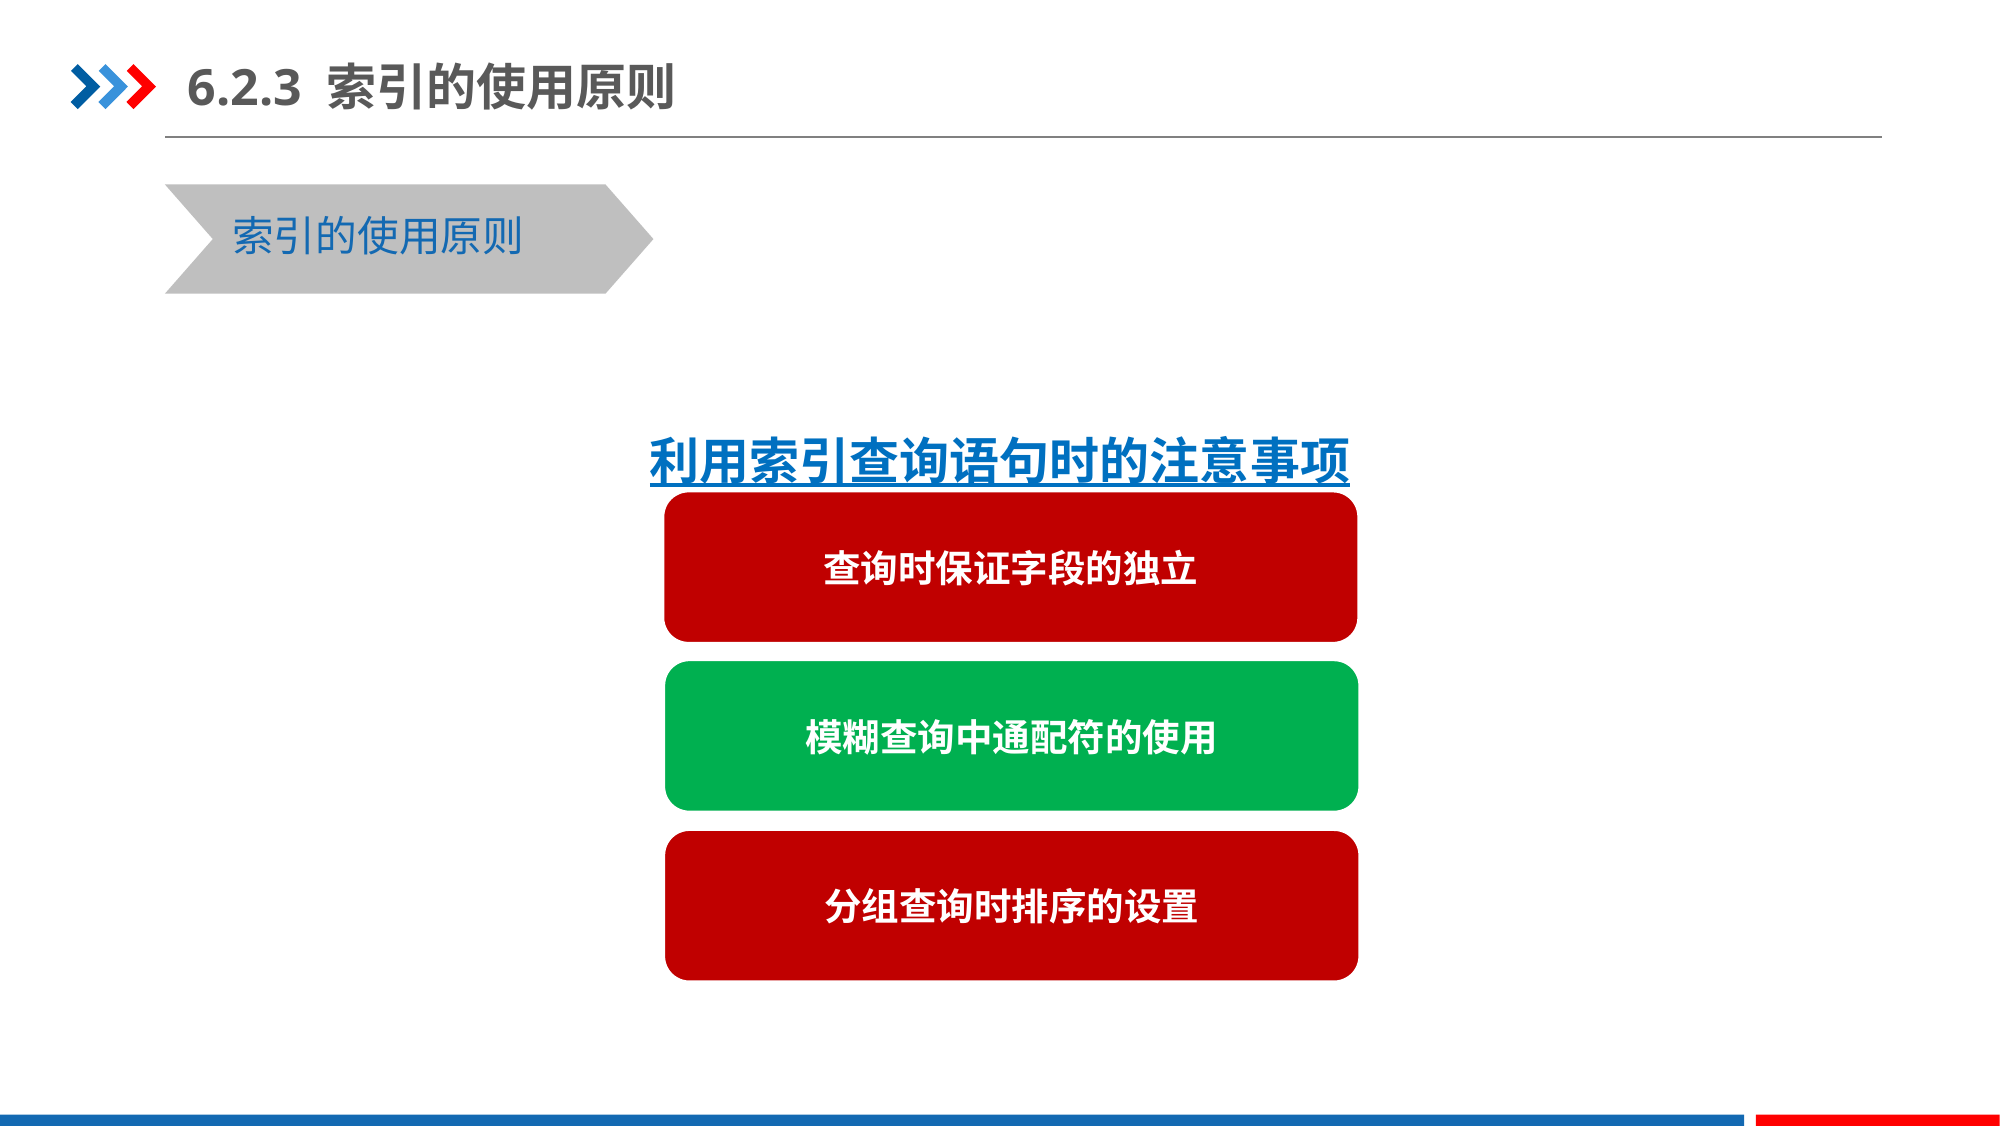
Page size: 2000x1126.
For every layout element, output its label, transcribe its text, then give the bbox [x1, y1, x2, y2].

text_box [164, 184, 654, 294]
text_box 模糊查询中通配符的使用 [661, 658, 1362, 814]
text_box 查询时保证字段的独立 [661, 489, 1361, 646]
text_box 索引的使用原则 [217, 202, 539, 317]
text_box 利用索引查询语句时的注意事项 [499, 361, 1501, 497]
text_box 6.2.3 索引的使用原则 [187, 43, 827, 127]
text_box 分组查询时排序的设置 [661, 827, 1362, 984]
